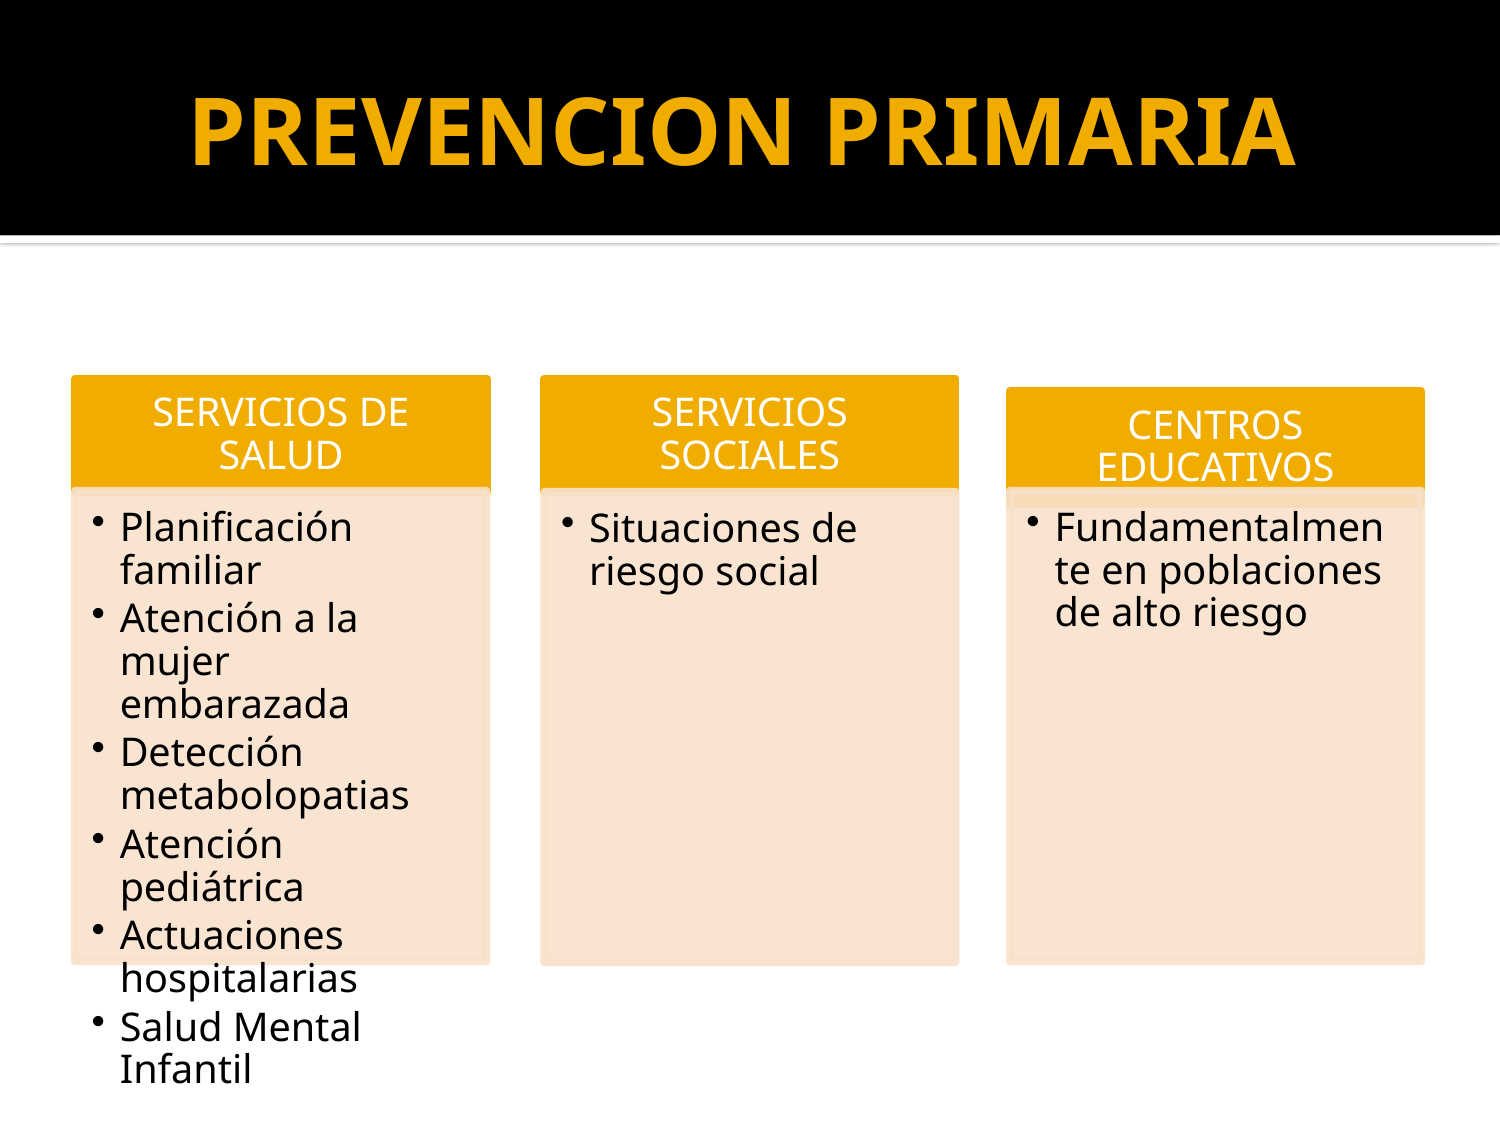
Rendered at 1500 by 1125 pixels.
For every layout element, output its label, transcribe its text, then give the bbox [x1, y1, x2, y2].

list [74, 291, 1425, 1050]
title PREVENCION PRIMARIA [75, 25, 1425, 231]
